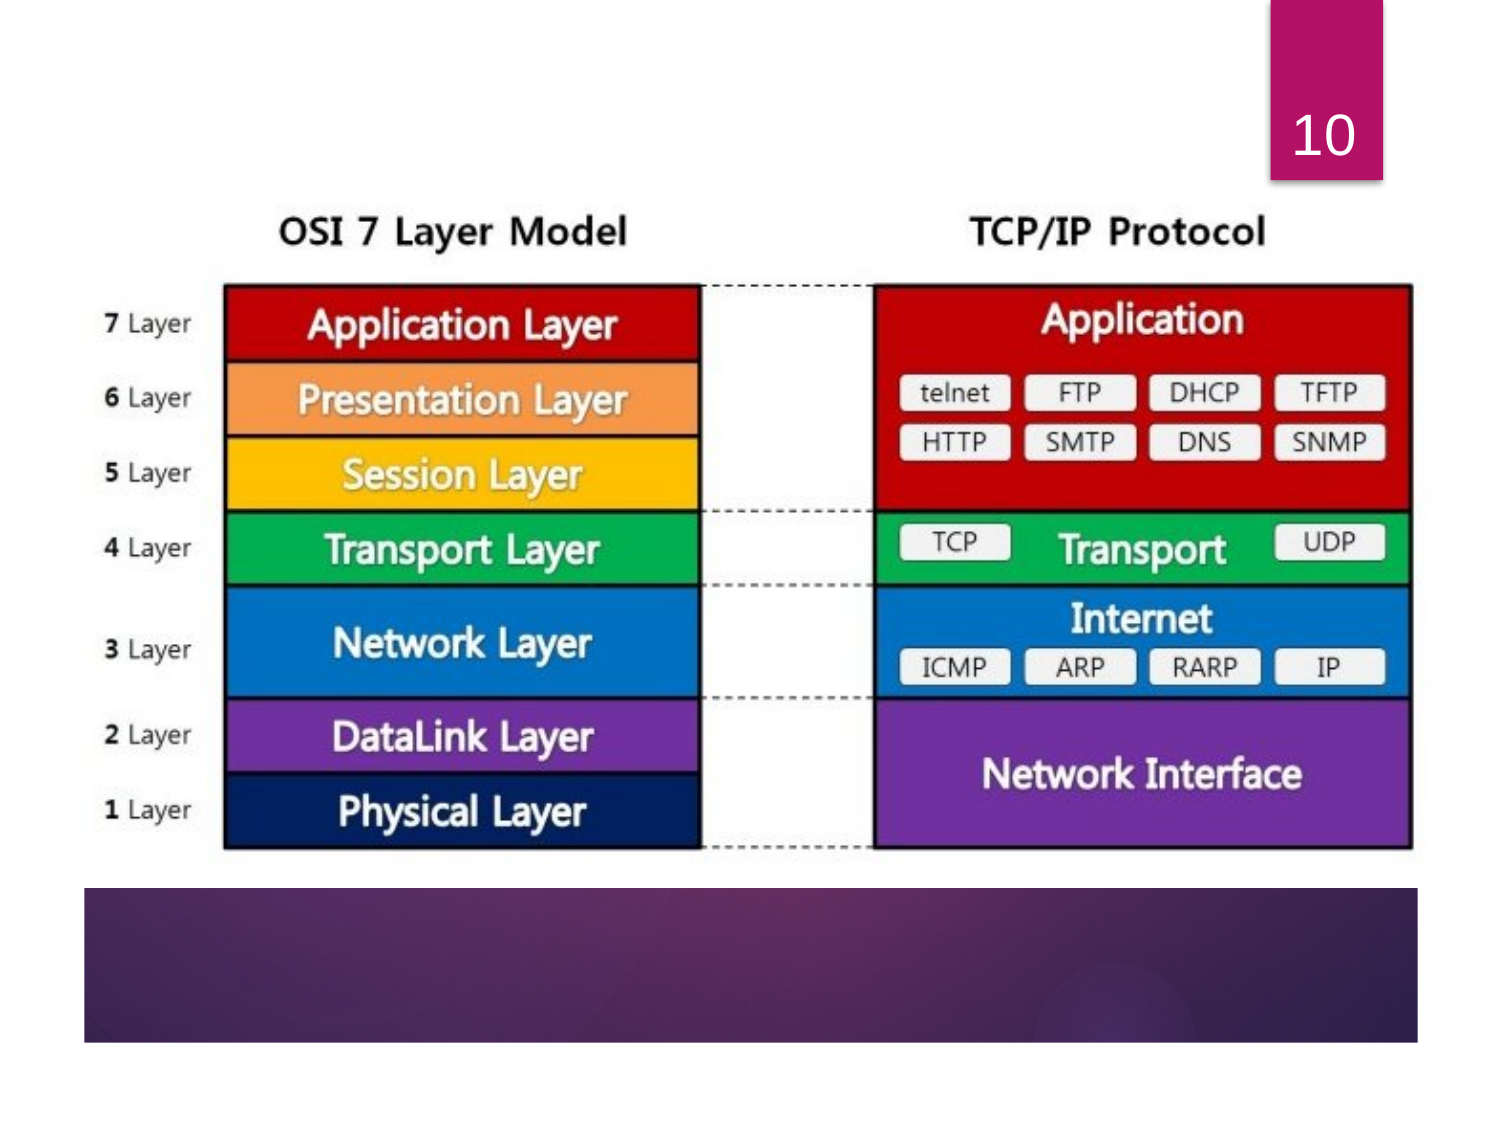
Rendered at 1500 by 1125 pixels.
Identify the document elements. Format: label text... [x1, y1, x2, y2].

picture [74, 199, 1458, 888]
slide_number 10 [1259, 48, 1390, 175]
